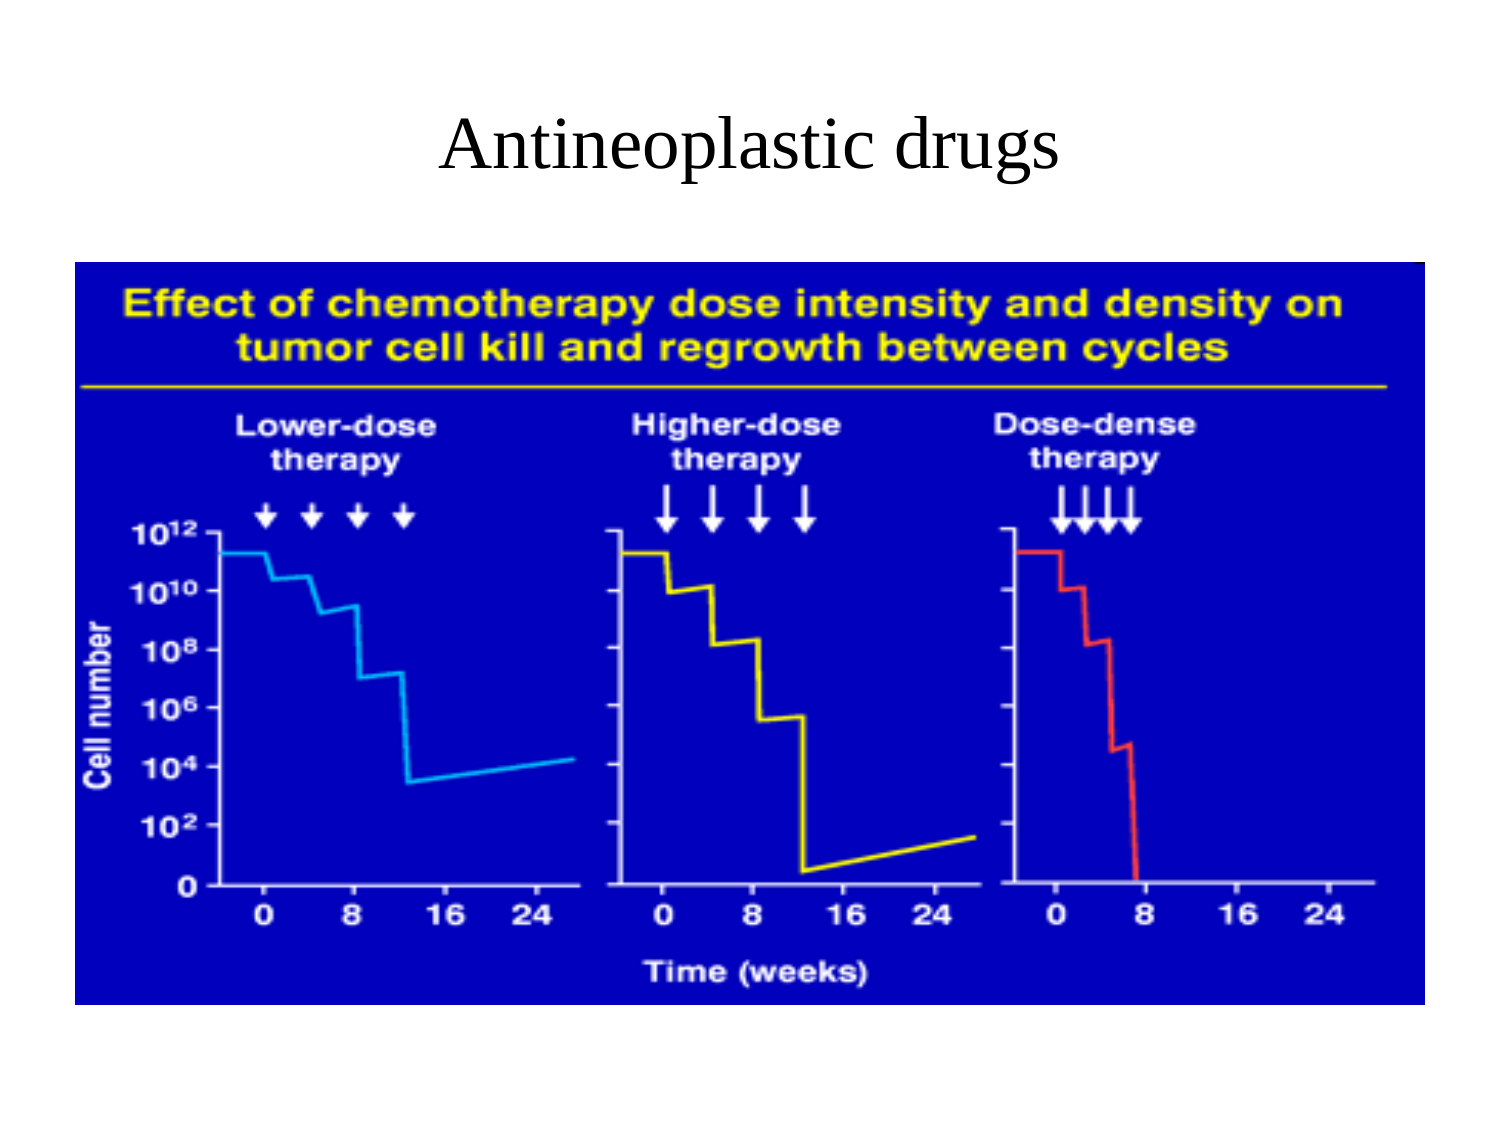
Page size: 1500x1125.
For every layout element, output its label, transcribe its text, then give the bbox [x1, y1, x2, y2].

title Antineoplastic drugs [75, 45, 1425, 233]
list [74, 262, 1426, 1006]
